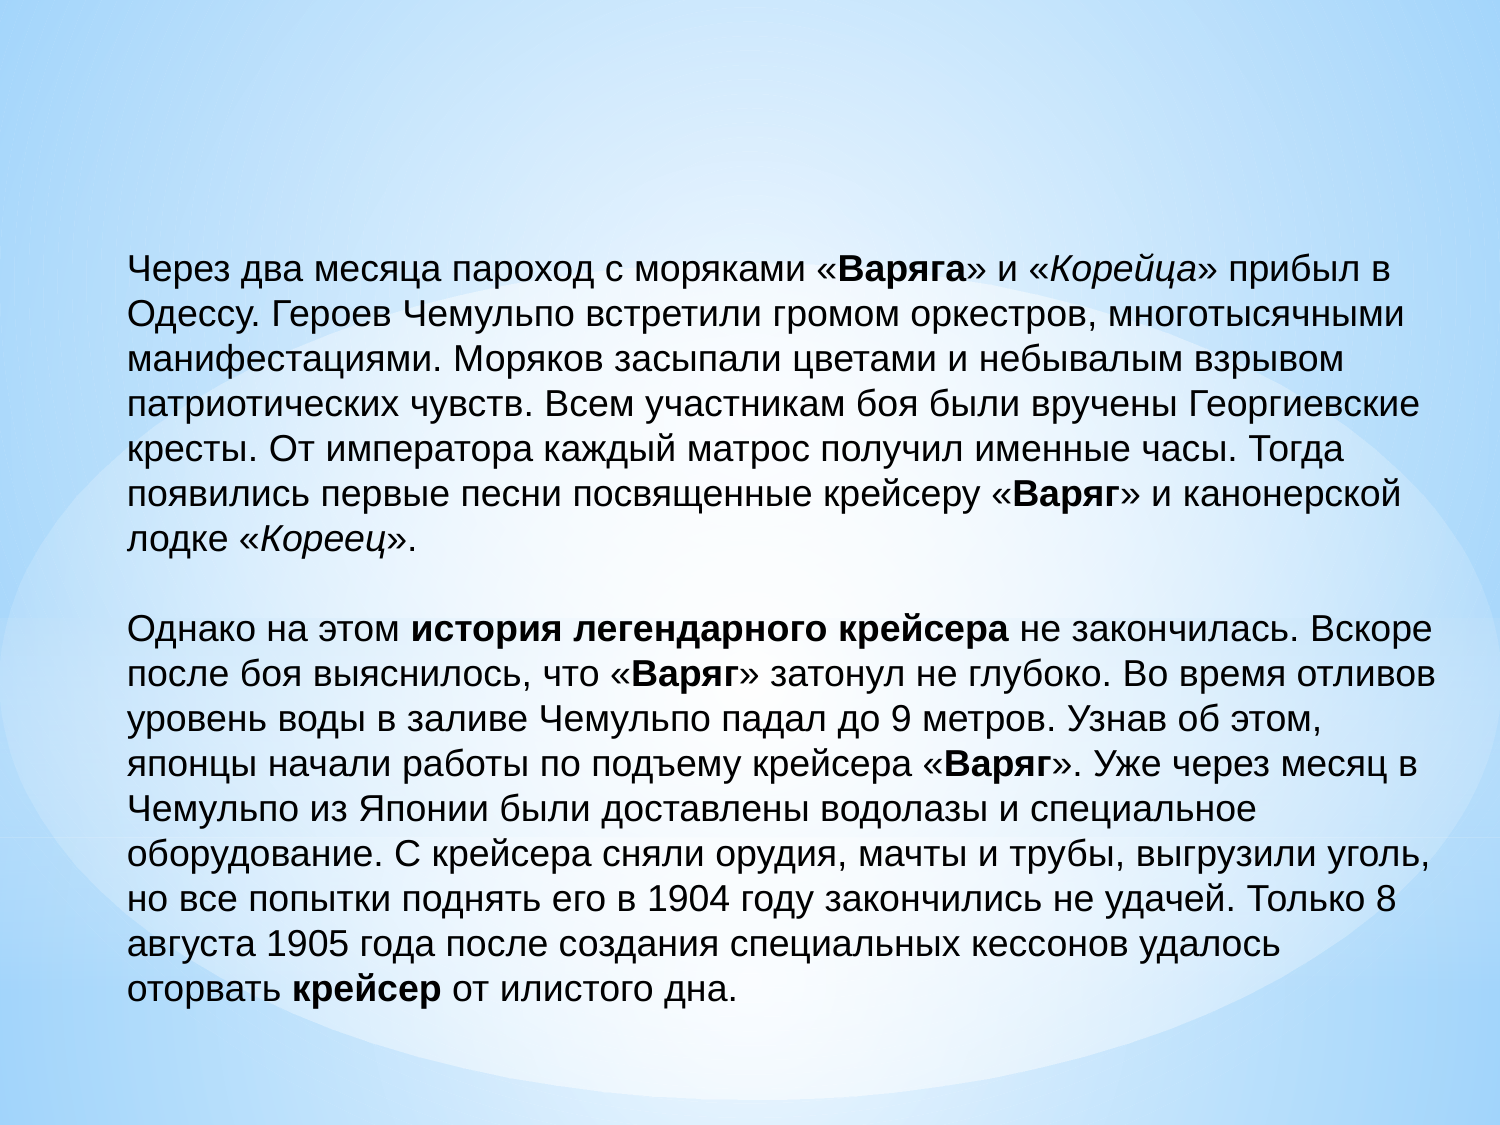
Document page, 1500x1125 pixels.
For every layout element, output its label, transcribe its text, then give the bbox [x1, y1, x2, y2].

text_box Через два месяца пароход с моряками «Варяга» и «Корейца» прибыл в Одессу. Героев Чемульпо встретили громом оркестров, многотысячными манифестациями. Моряков засыпали цветами и небывалым взрывом патриотических чувств. Всем участникам боя были вручены Георгиевские кресты. От императора каждый матрос получил именные часы. Тогда появились первые песни посвященные крейсеру «Варяг» и канонерской лодке «Кореец». Однако на этом история легендарного крейсера не закончилась. Вскоре после боя выяснилось, что «Варяг» затонул не глубоко. Во время отливов уровень воды в заливе Чемульпо падал до 9 метров. Узнав об этом, японцы начали работы по подъему крейсера «Варяг». Уже через месяц в Чемульпо из Японии были доставлены водолазы и специальное оборудование. С крейсера сняли орудия, мачты и трубы, выгрузили уголь, но все попытки поднять его в 1904 году закончились не удачей. Только 8 августа 1905 года после создания специальных кессонов удалось оторвать крейсер от илистого дна. [112, 236, 1459, 1125]
